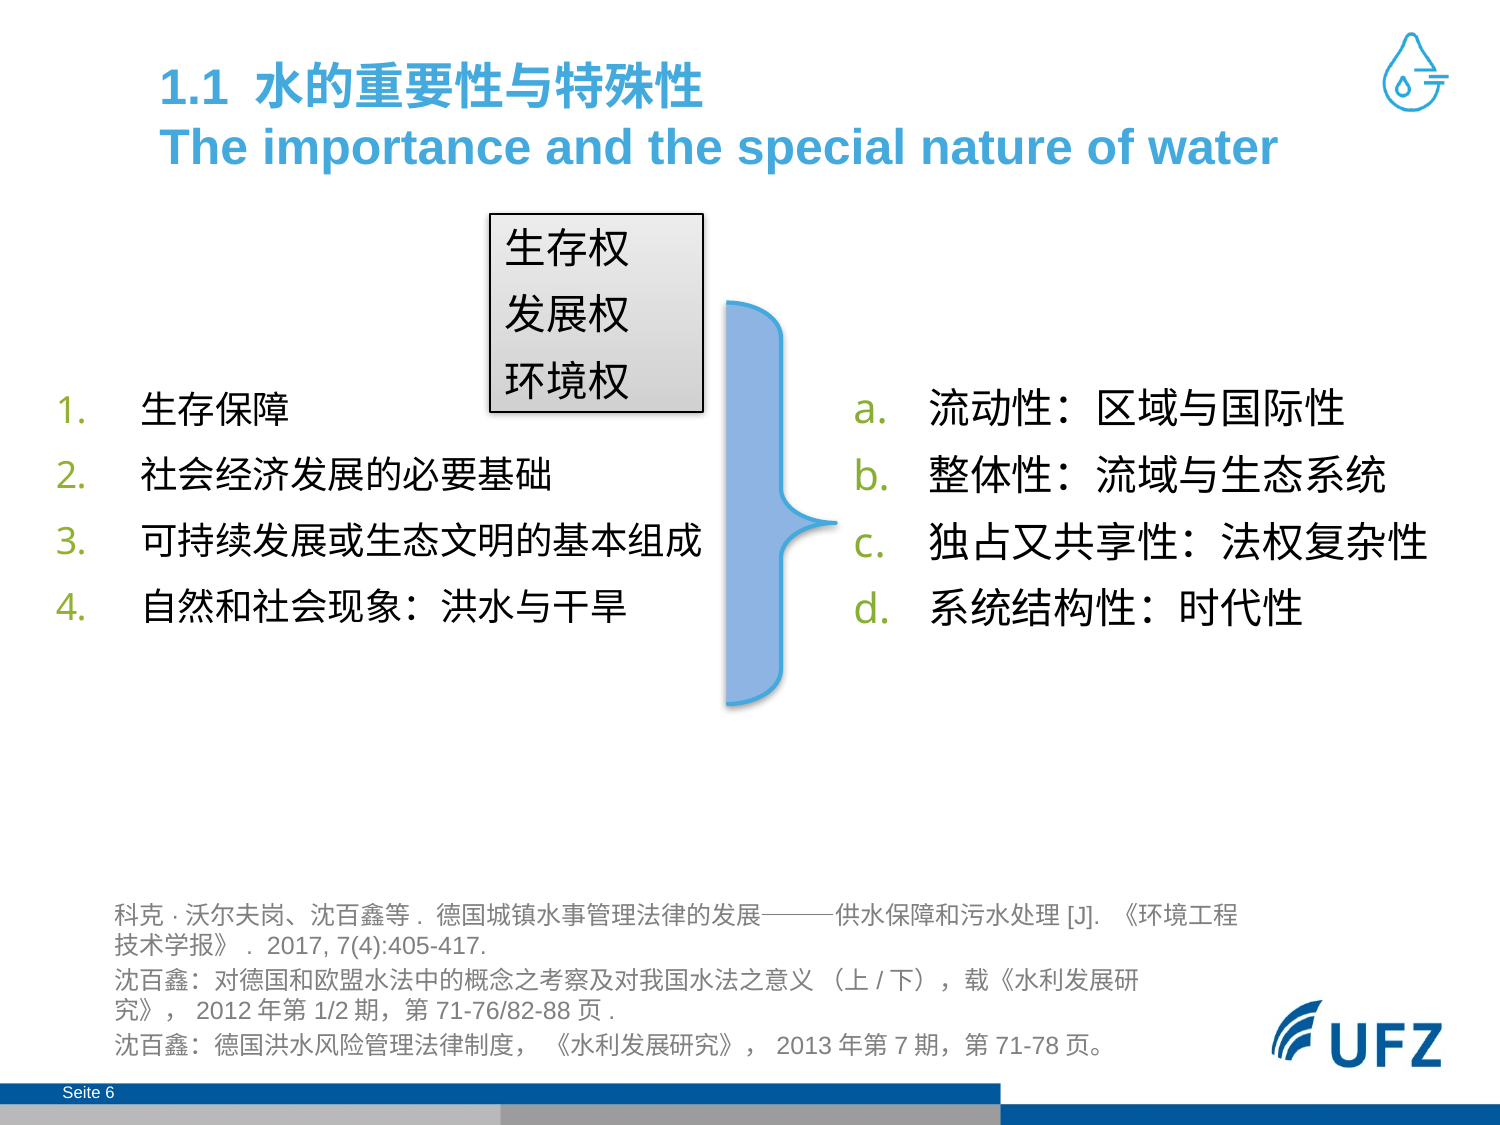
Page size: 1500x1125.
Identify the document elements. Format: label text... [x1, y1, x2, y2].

text_box 流动性：区域与国际性 整体性：流域与生态系统 独占又共享性：法权复杂性 系统结构性：时代性 [838, 374, 1465, 640]
text_box 生存保障 社会经济发展的必要基础 可持续发展或生态文明的基本组成 自然和社会现象：洪水与干旱 [41, 375, 720, 635]
text_box 科克·沃尔夫岗、沈百鑫等. 德国城镇水事管理法律的发展———供水保障和污水处理[J]. 《环境工程技术学报》. 2017, 7(4):405-417. 沈百鑫：对德国和欧盟水法中的概念之考察及对我国水法之意义 （上/下），载《水利发展研究》，2012年第1/2期，第71-76/82-88页. 沈百鑫：德国洪水风险管理法律制度， 《水利发展研究》，2013年第7期，第71-78页。 [100, 892, 1258, 1067]
picture [0, 810, 1500, 1125]
title 1.1 水的重要性与特殊性 The importance and the special nature of water [159, 54, 1329, 204]
slide_number Seite 6 [62, 1082, 375, 1112]
text_box 生存权 发展权 环境权 [489, 213, 704, 413]
picture [1327, 0, 1500, 161]
text_box [726, 300, 838, 707]
